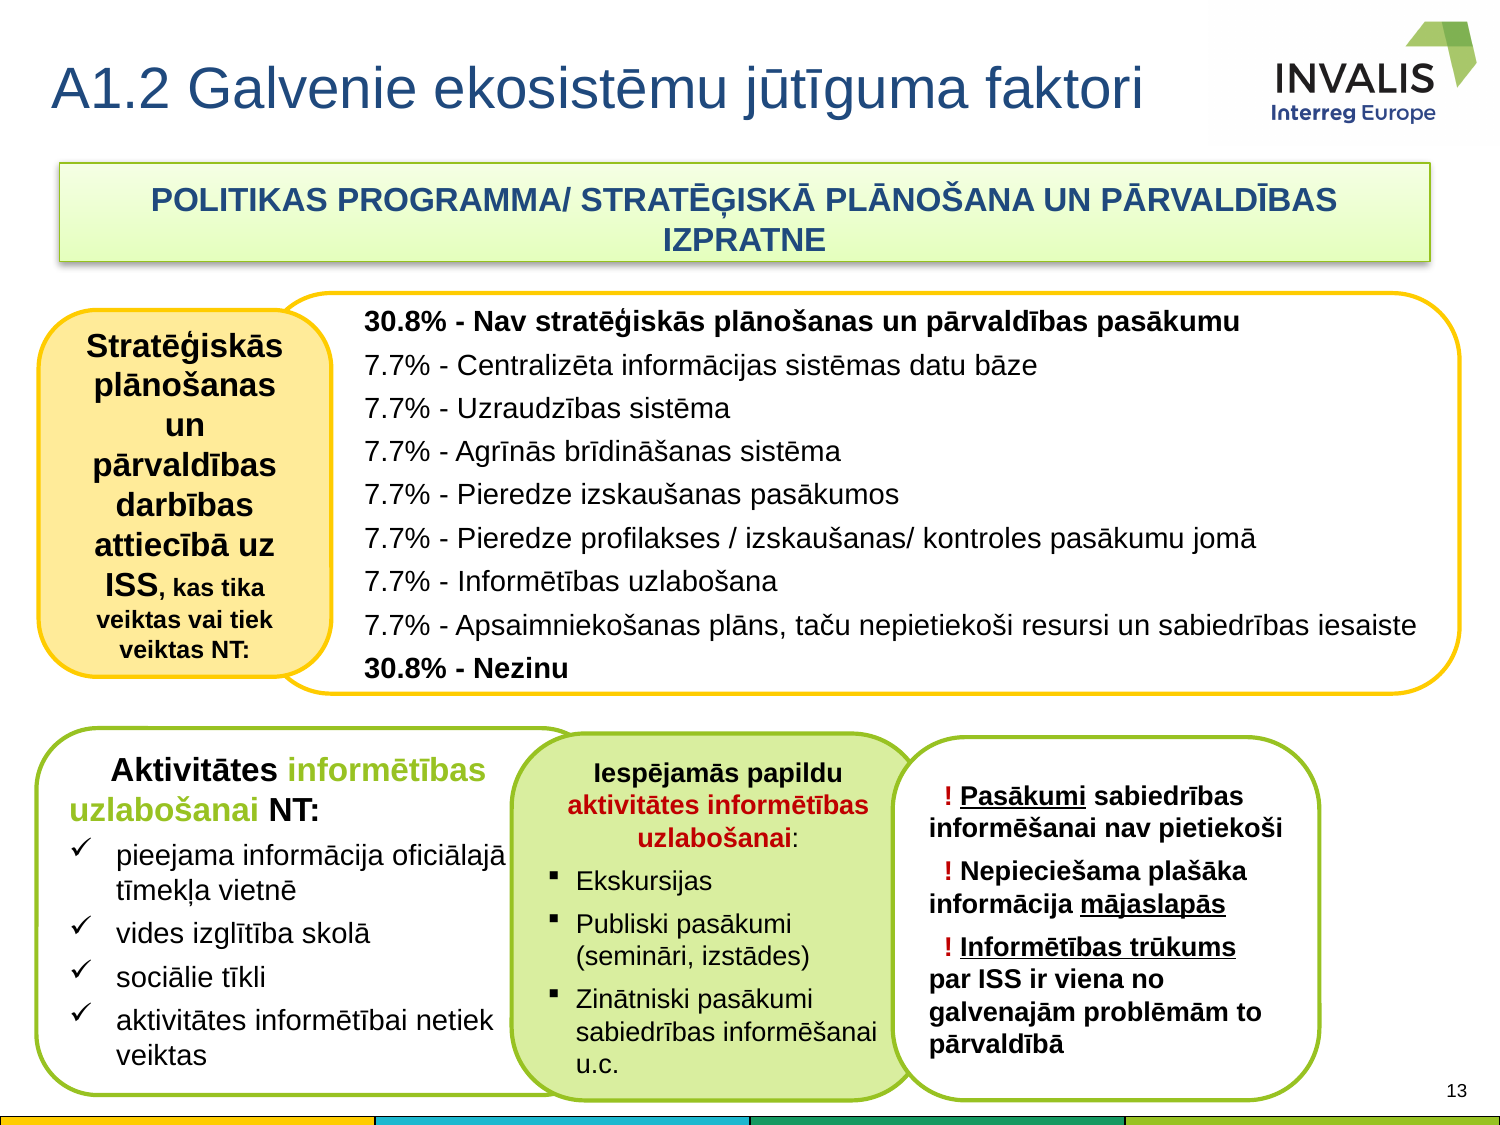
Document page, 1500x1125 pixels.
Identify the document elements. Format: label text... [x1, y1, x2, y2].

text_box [204, 292, 862, 359]
text_box Stratēģiskās plānošanas un pārvaldības darbības attiecībā uz ISS, kas tika veiktas vai tiek veiktas NT: [36, 307, 334, 679]
text_box 30.8% - Nav stratēģiskās plānošanas un pārvaldības pasākumu 7.7% - Centralizēta informācijas sistēmas datu bāze 7.7% - Uzraudzības sistēma 7.7% - Agrīnās brīdināšanas sistēma 7.7% - Pieredze izskaušanas pasākumos 7.7% - Pieredze profilakses / izskaušanas/ kontroles pasākumu jomā 7.7% - Informētības uzlabošana 7.7% - Apsaimniekošanas plāns, taču nepietiekoši resursi un sabiedrības iesaiste 30.8% - Nezinu [284, 290, 1462, 696]
text_box Iespējamās papildu aktivitātes informētības uzlabošanai: Ekskursijas Publiski pasākumi (semināri, izstādes) Zinātniski pasākumi sabiedrības informēšanai u.c. [509, 731, 910, 1103]
text_box ! Pasākumi sabiedrības informēšanai nav pietiekoši ! Nepieciešama plašāka informācija mājaslapās ! Informētības trūkums par ISS ir viena no galvenajām problēmām to pārvaldībā [890, 735, 1322, 1103]
text_box POLITIKAS PROGRAMMA/ STRATĒĢISKĀ PLĀNOŠANA UN PĀRVALDĪBAS IZPRATNE [59, 162, 1431, 262]
title A1.2 Galvenie ekosistēmu jūtīguma faktori [36, 30, 1363, 141]
picture [1208, 0, 1500, 146]
text_box Aktivitātes informētības uzlabošanai NT: pieejama informācija oficiālajā tīmekļa vietnē vides izglītība skolā sociālie tīkli aktivitātes informētībai netiek veiktas [34, 725, 569, 1098]
